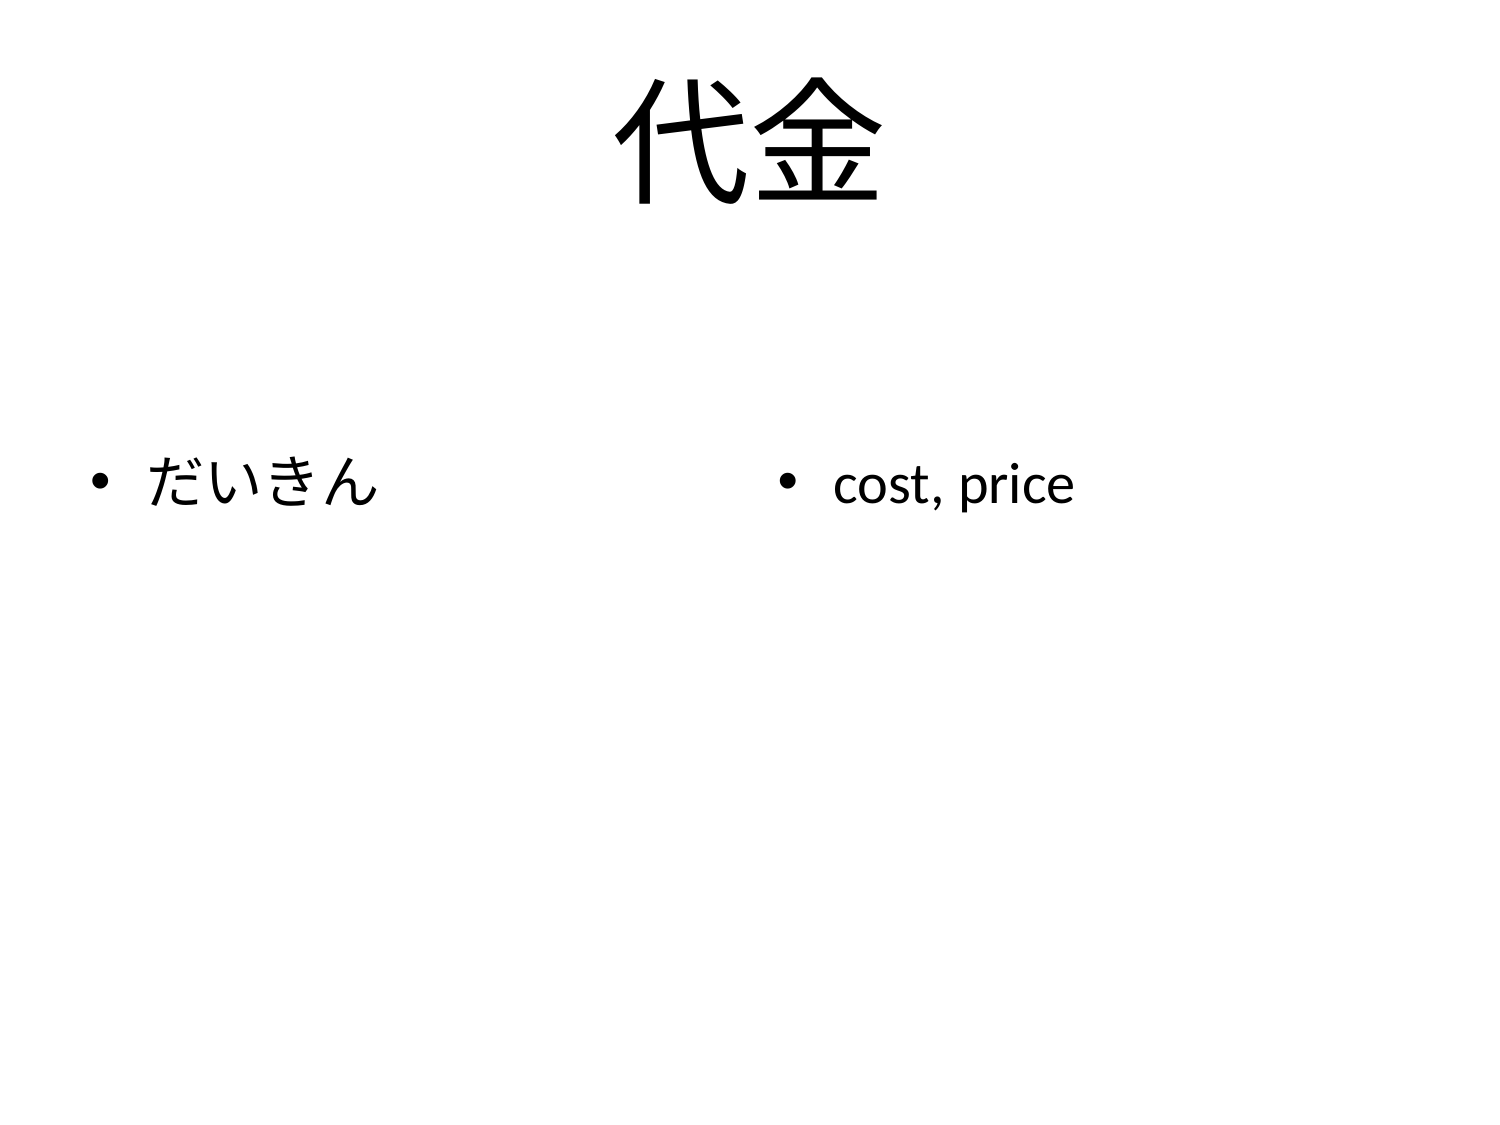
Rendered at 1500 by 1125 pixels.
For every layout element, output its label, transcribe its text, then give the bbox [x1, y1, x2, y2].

list cost, price [762, 437, 1426, 1006]
list だいきん [74, 437, 738, 1006]
title 代金 [74, 44, 1426, 233]
